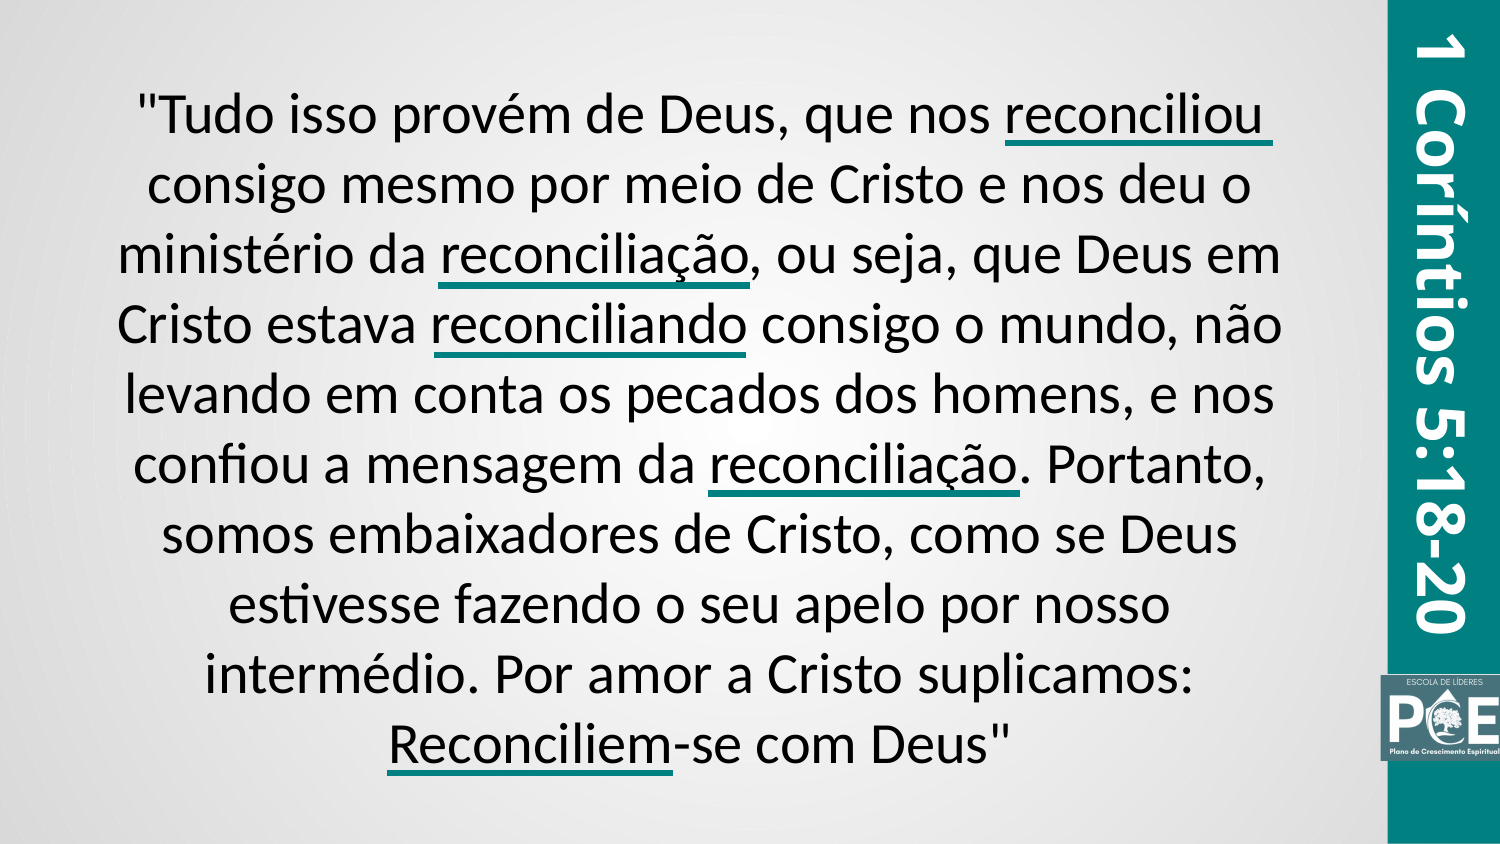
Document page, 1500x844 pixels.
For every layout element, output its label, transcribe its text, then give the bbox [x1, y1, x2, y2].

picture [1380, 674, 1500, 761]
text_box "Tudo isso provém de Deus, que nos reconciliou consigo mesmo por meio de Cristo e nos deu o ministério da reconciliação, ou seja, que Deus em Cristo estava reconciliando consigo o mundo, não levando em conta os pecados dos homens, e nos confiou a mensagem da reconciliação. Portanto, somos embaixadores de Cristo, como se Deus estivesse fazendo o seu apelo por nosso intermédio. Por amor a Cristo suplicamos: Reconciliem-se com Deus" [92, 67, 1308, 783]
text_box 1 Coríntios 5:18-20 [1397, 23, 1492, 651]
